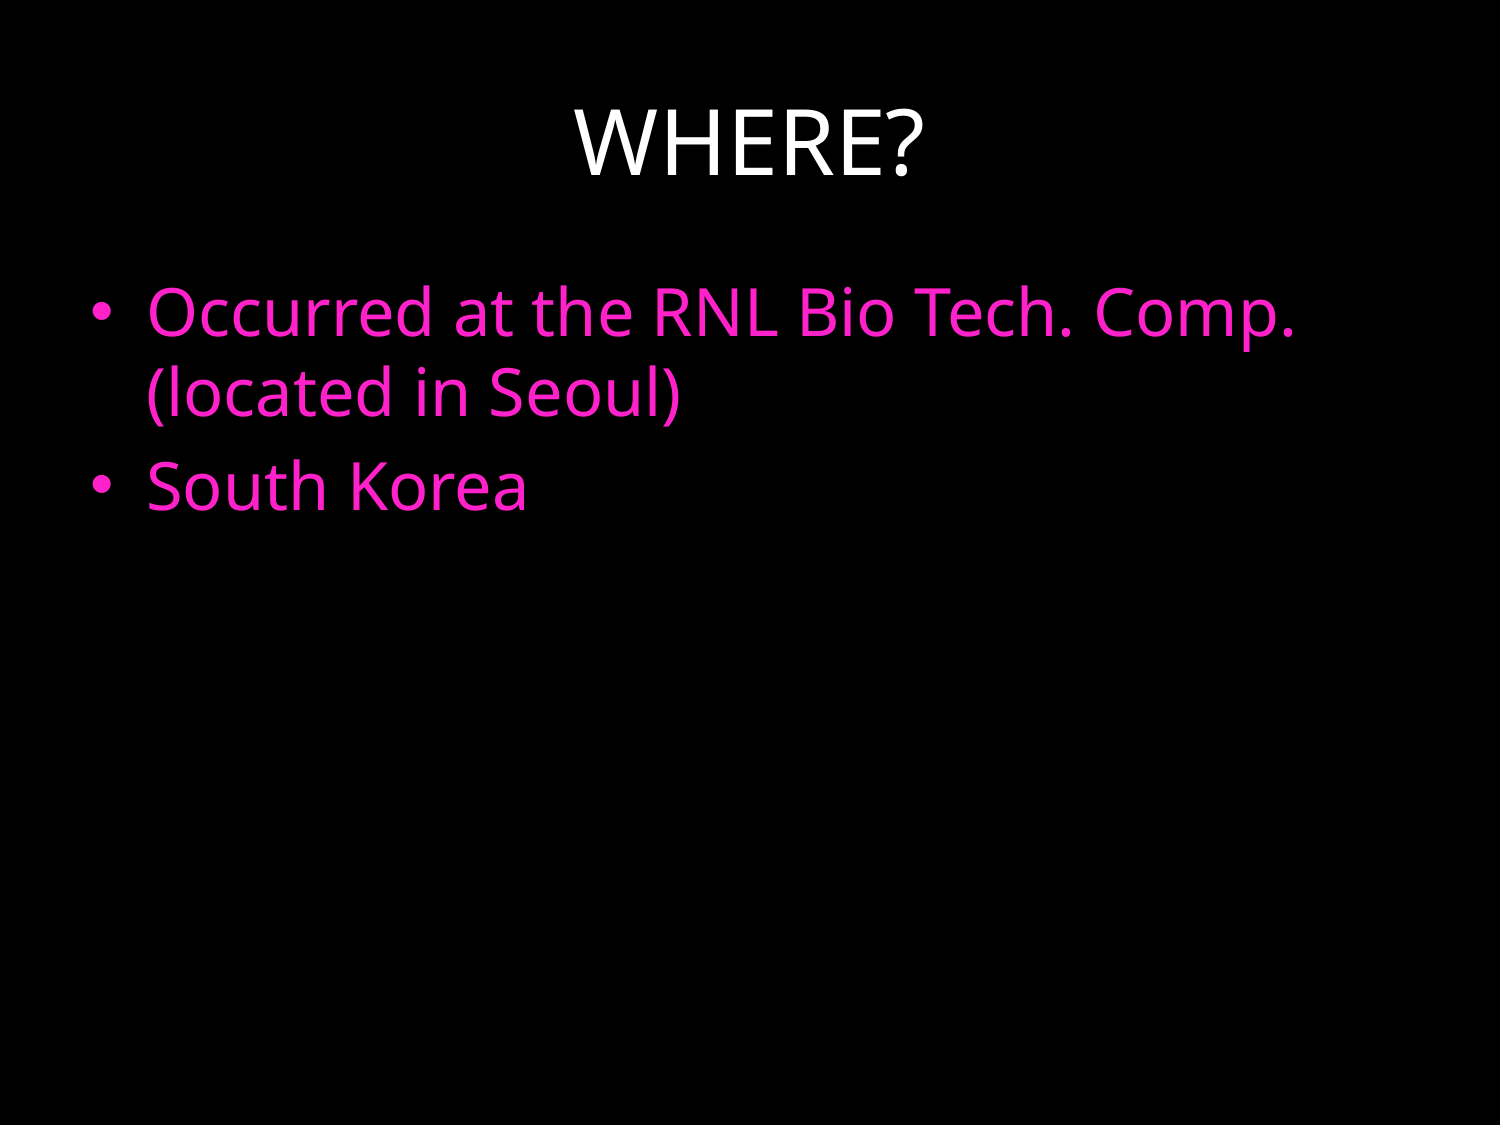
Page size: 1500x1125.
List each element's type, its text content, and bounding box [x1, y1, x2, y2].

title WHERE? [75, 45, 1425, 233]
list Occurred at the RNL Bio Tech. Comp. (located in Seoul) South Korea [75, 262, 1425, 1005]
